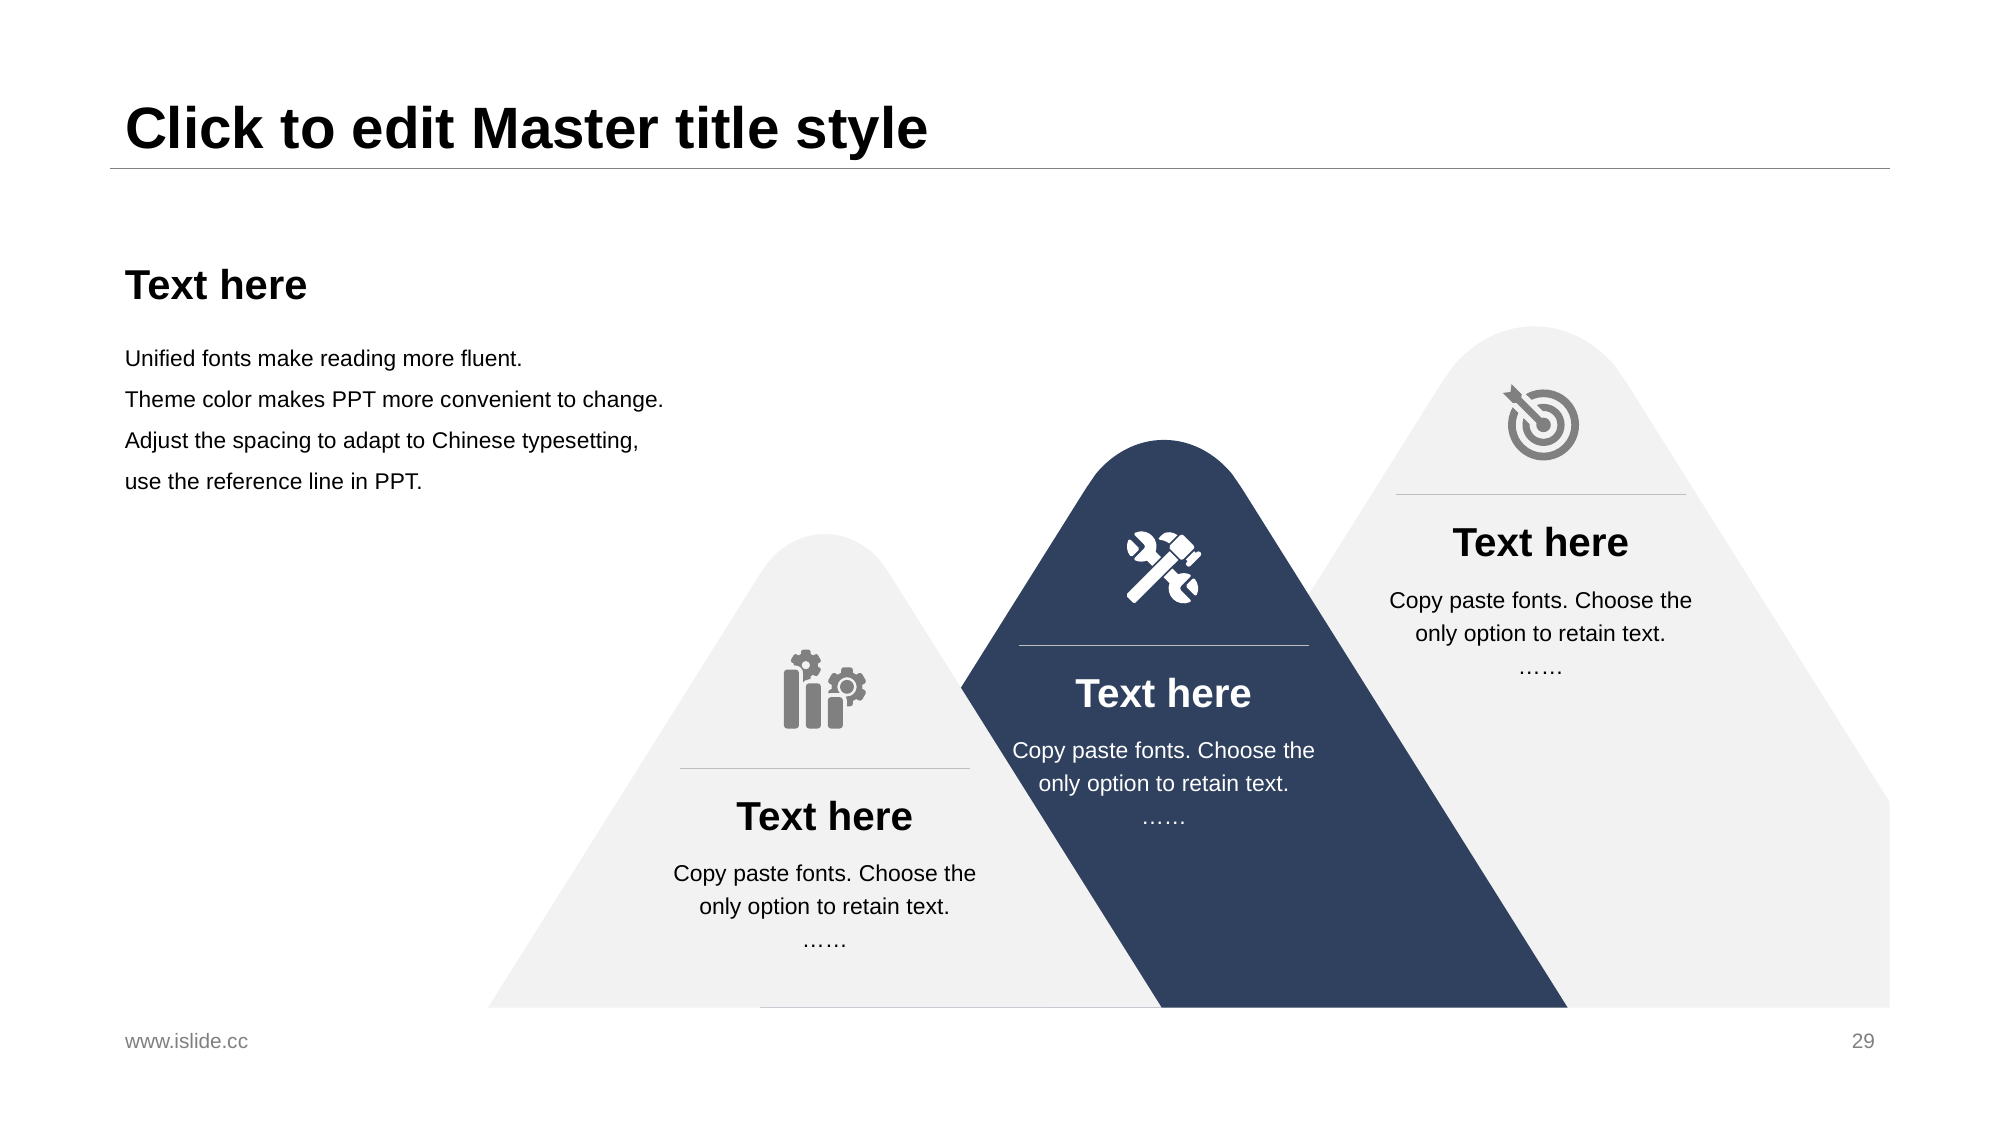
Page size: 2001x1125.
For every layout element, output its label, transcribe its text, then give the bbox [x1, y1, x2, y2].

title Click to edit Master title style [109, 0, 1890, 169]
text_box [109, 250, 1890, 1008]
footer www.islide.cc [109, 1023, 790, 1058]
slide_number 29 [1412, 1023, 1890, 1058]
